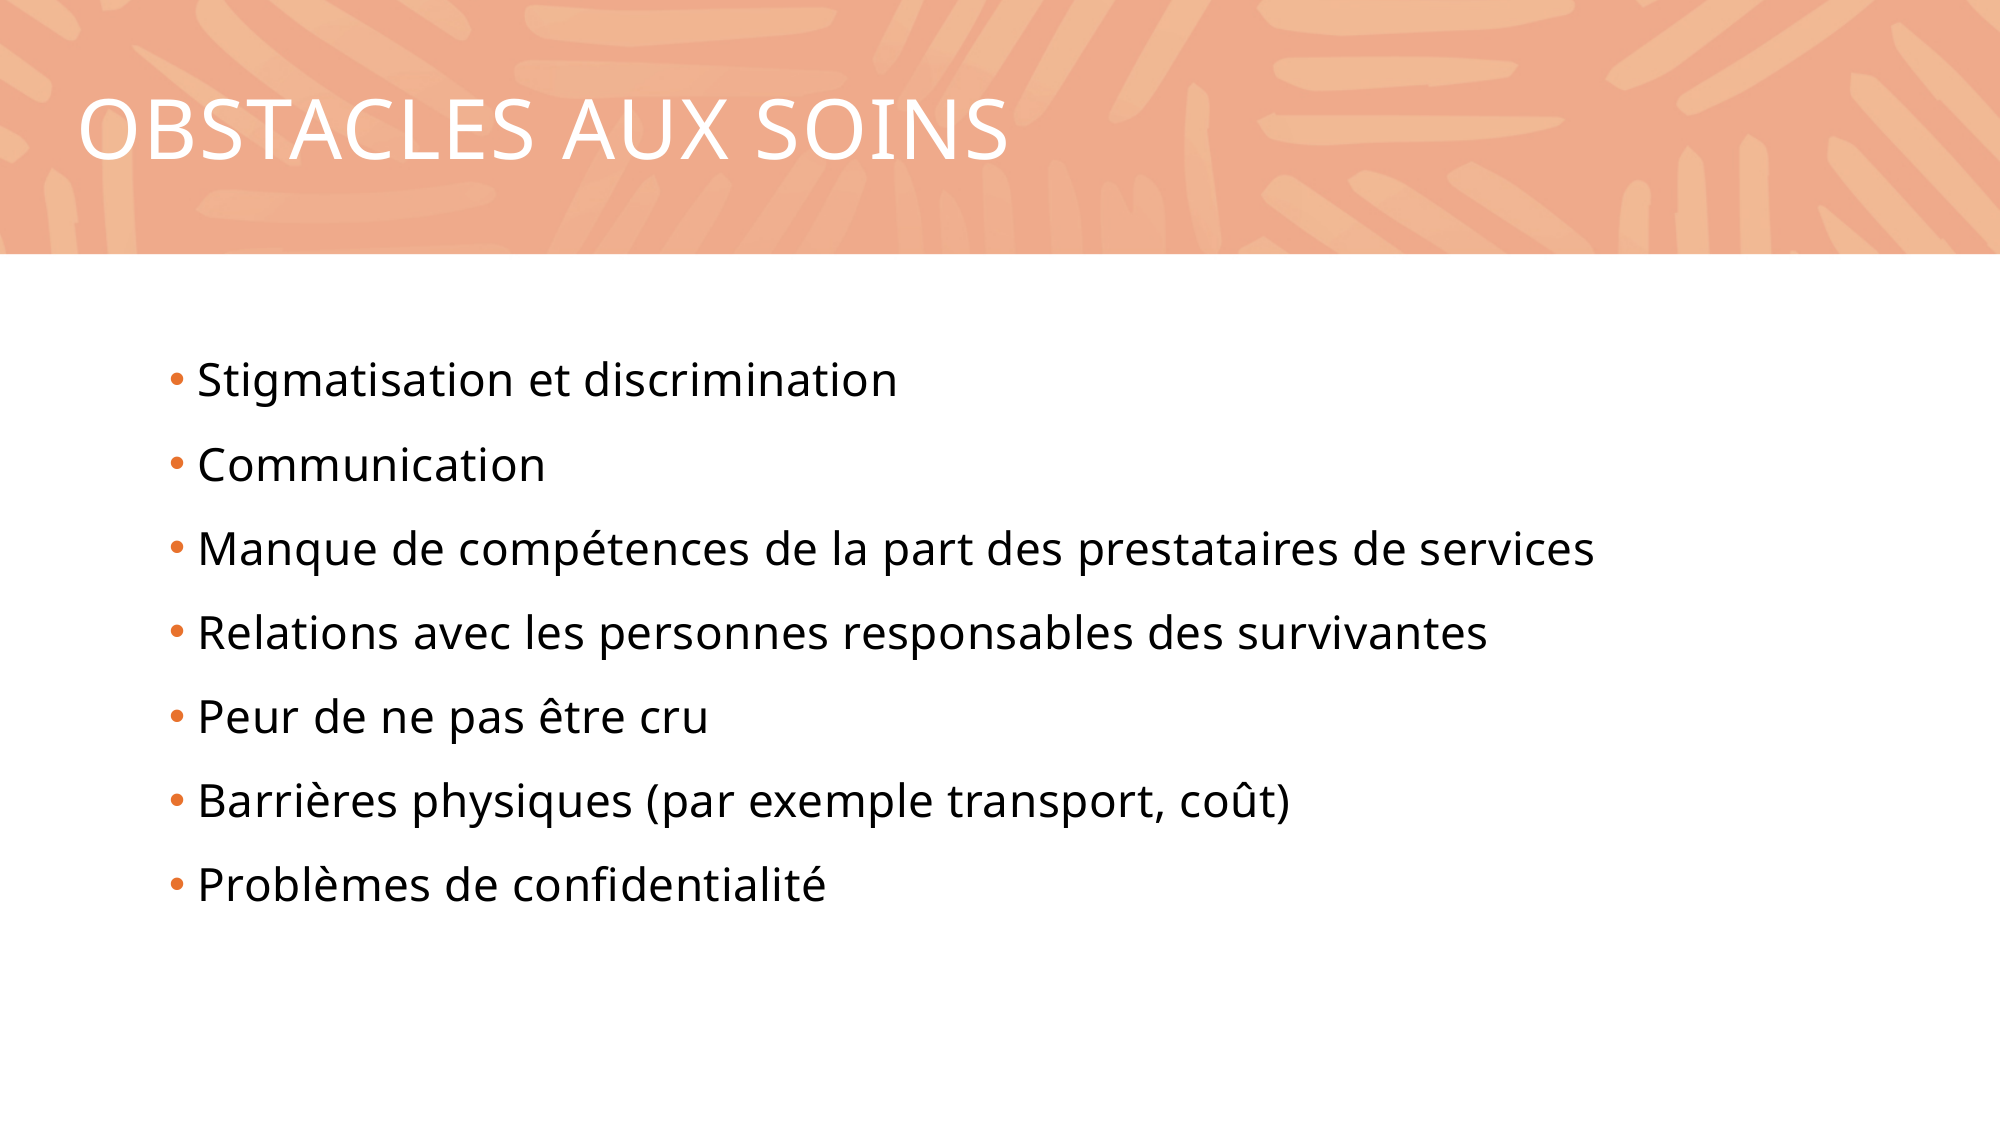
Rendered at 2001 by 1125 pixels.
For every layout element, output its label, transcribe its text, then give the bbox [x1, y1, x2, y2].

text_box Obstacles aux soins [61, 33, 1938, 220]
picture [0, 0, 2000, 1125]
text_box Stigmatisation et discrimination Communication Manque de compétences de la part des prestataires de services Relations avec les personnes responsables des survivantes Peur de ne pas être cru Barrières physiques (par exemple transport, coût) Problèmes de confidentialité [161, 343, 1757, 1004]
